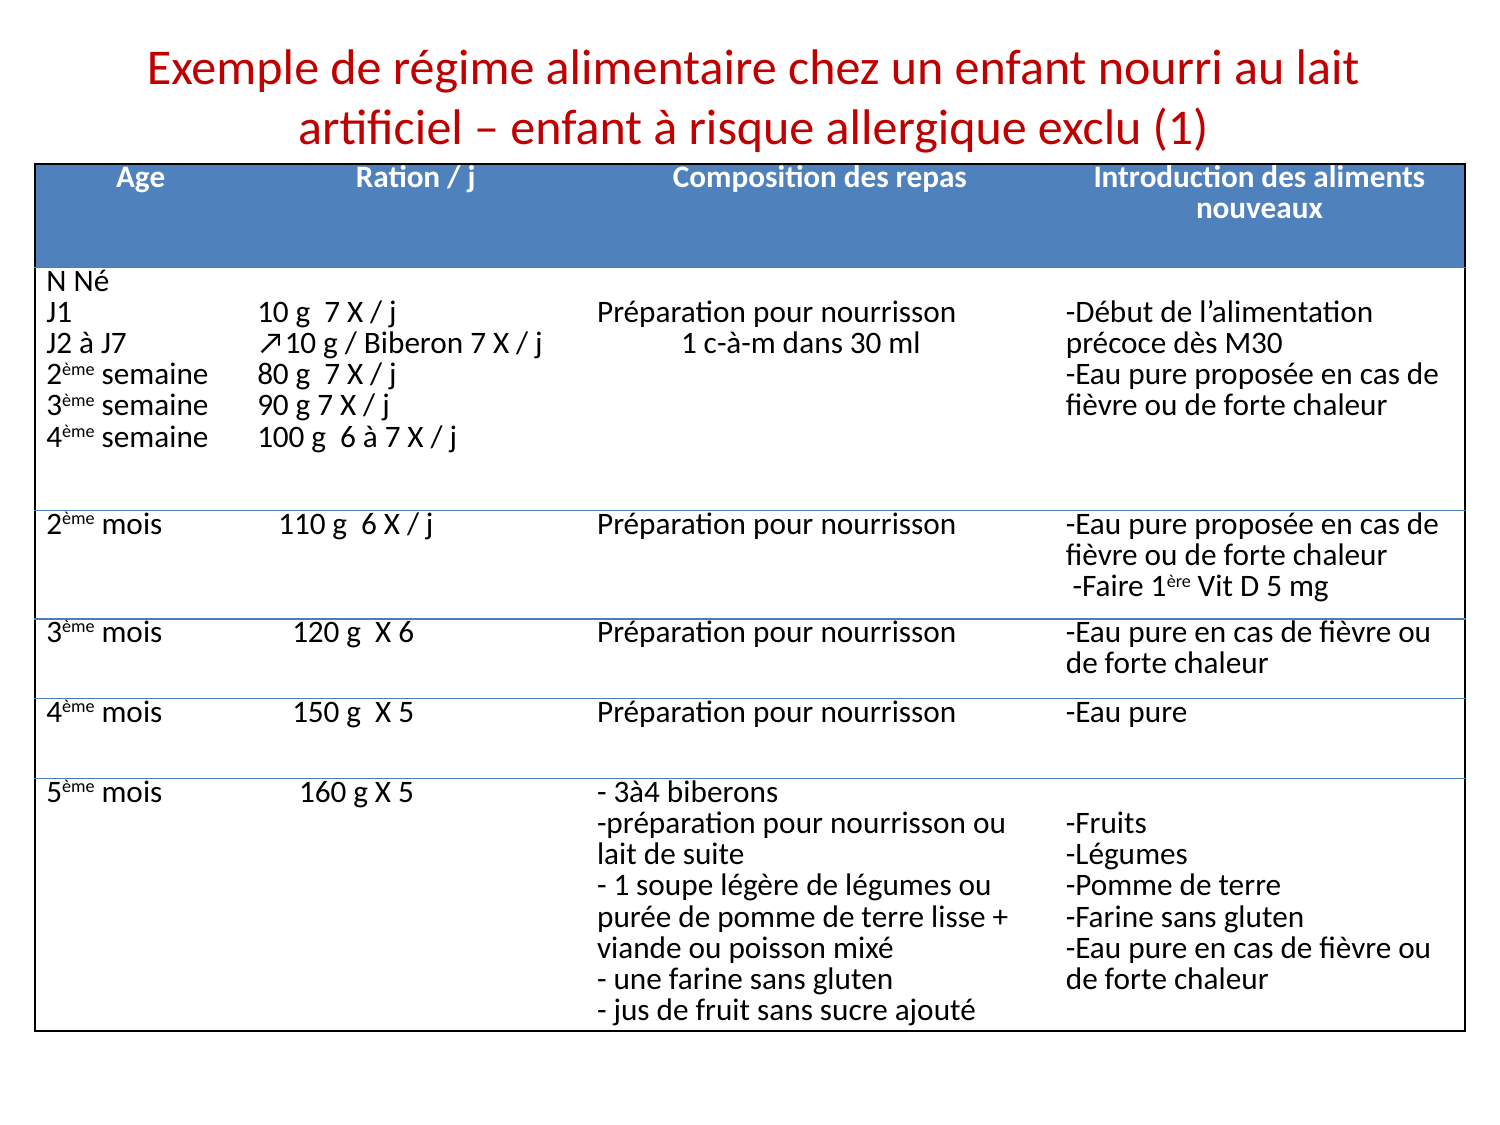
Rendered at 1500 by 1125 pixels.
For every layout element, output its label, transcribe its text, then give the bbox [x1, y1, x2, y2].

table_cell 150 g X 5 [246, 699, 586, 778]
table_cell -Eau pure en cas de fièvre ou de forte chaleur [1055, 620, 1464, 698]
title Exemple de régime alimentaire chez un enfant nourri au lait artificiel – enfant à risque allergique exclu (1) [70, 34, 1437, 155]
table_cell Préparation pour nourrisson [586, 699, 1055, 778]
table_header Age [36, 165, 246, 267]
table_cell Préparation pour nourrisson [586, 511, 1055, 618]
table_cell 4ème mois [36, 699, 246, 778]
table_cell 120 g X 6 [246, 620, 586, 698]
table_cell Préparation pour nourrisson [586, 620, 1055, 698]
table_cell -Eau pure [1055, 699, 1464, 778]
table_header Ration / j [246, 165, 586, 267]
table_cell 160 g X 5 [246, 779, 586, 1030]
table_cell -Eau pure proposée en cas de fièvre ou de forte chaleur -Faire 1ère Vit D 5 mg [1055, 511, 1464, 618]
table_cell 3ème mois [36, 620, 246, 698]
table_cell -Fruits -Légumes -Pomme de terre -Farine sans gluten -Eau pure en cas de fièvre ou de forte chaleur [1055, 779, 1464, 1030]
table_cell N Né J1 J2 à J7 2ème semaine 3ème semaine 4ème semaine [36, 268, 246, 510]
table_header Introduction des aliments nouveaux [1055, 165, 1464, 267]
table_cell 5ème mois [36, 779, 246, 1030]
table_cell -Début de l’alimentation précoce dès M30 -Eau pure proposée en cas de fièvre ou de forte chaleur [1055, 268, 1464, 510]
table_header Composition des repas [586, 165, 1055, 267]
table_cell Préparation pour nourrisson 1 c-à-m dans 30 ml [586, 268, 1055, 510]
table_cell 10 g 7 X / j ↗10 g / Biberon 7 X / j 80 g 7 X / j 90 g 7 X / j 100 g 6 à 7 X / j [246, 268, 586, 510]
table_cell 110 g 6 X / j [246, 511, 586, 618]
table_cell - 3à4 biberons -préparation pour nourrisson ou lait de suite - 1 soupe légère de légumes ou purée de pomme de terre lisse + viande ou poisson mixé - une farine sans gluten - jus de fruit sans sucre ajouté [586, 779, 1055, 1030]
table_cell 2ème mois [36, 511, 246, 618]
